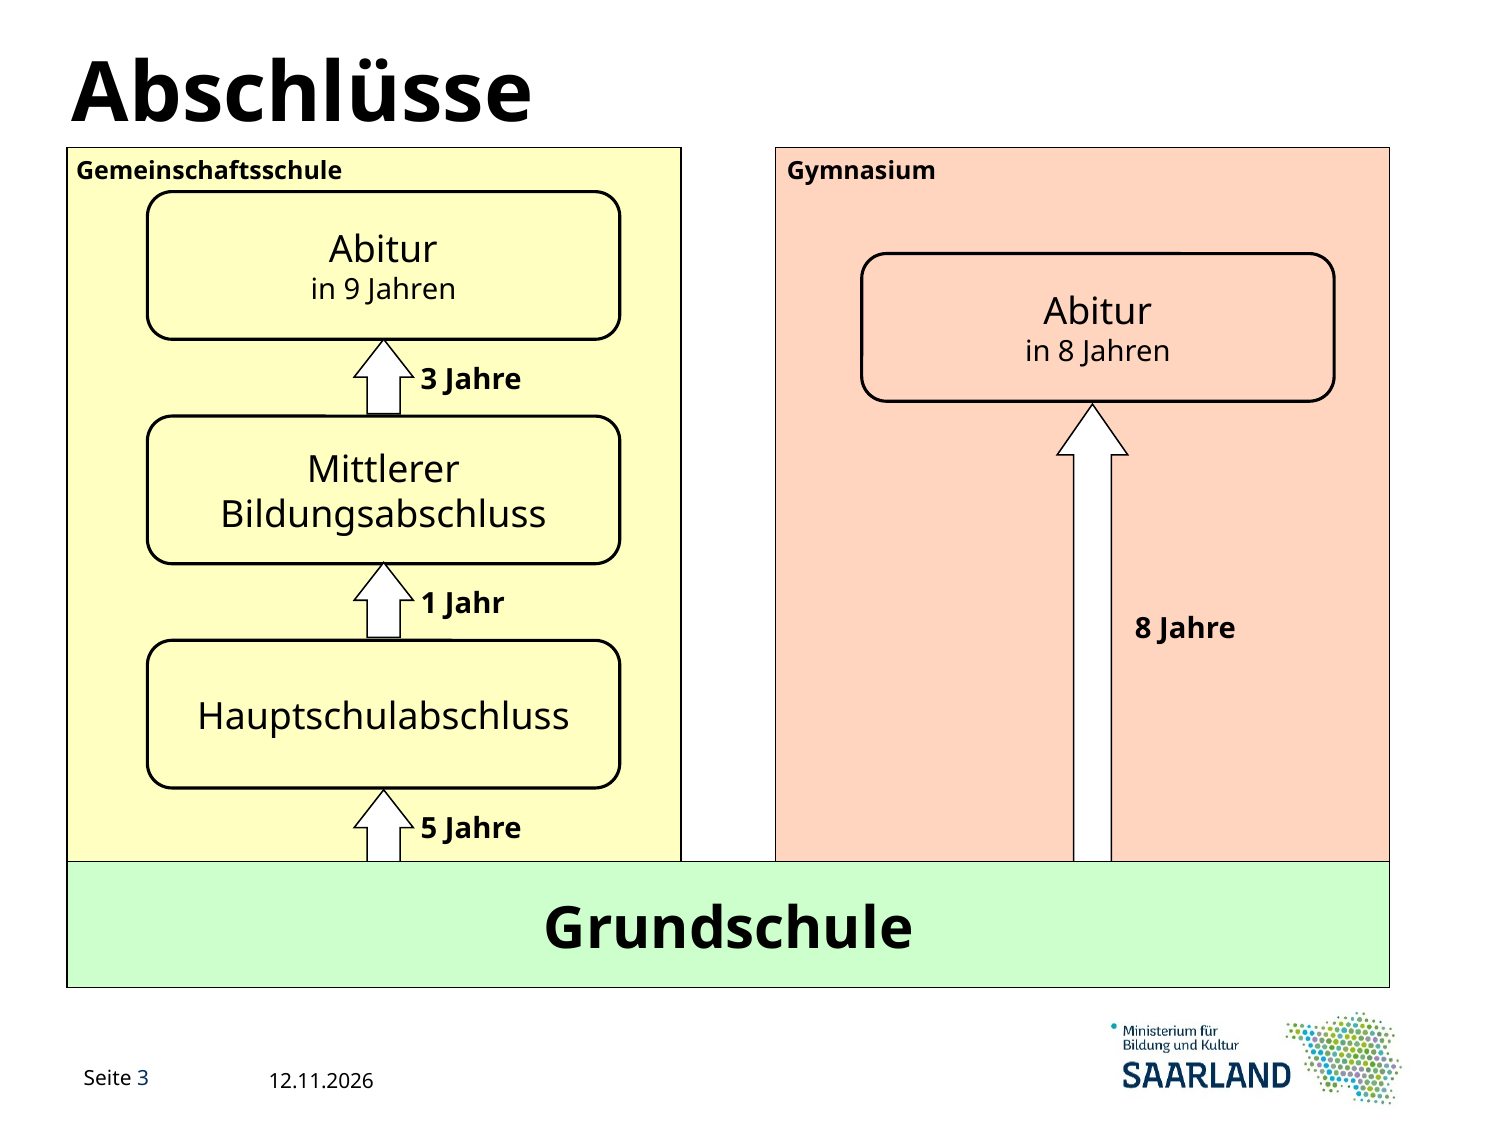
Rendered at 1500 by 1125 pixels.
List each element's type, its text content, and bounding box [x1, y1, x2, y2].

text_box Abitur in 8 Jahren [861, 253, 1335, 402]
text_box [1057, 404, 1128, 861]
text_box 1 Jahr [418, 582, 537, 619]
text_box Abschlüsse [57, 30, 549, 147]
text_box Gemeinschaftsschule [61, 147, 358, 193]
text_box Gymnasium [772, 147, 952, 193]
text_box [354, 789, 414, 861]
text_box [354, 339, 414, 414]
text_box 8 Jahre [1133, 608, 1252, 644]
text_box 17.11.2020 [253, 1060, 443, 1096]
text_box Hauptschulabschluss [147, 640, 620, 788]
text_box Grundschule [67, 861, 1390, 988]
picture [1104, 999, 1414, 1125]
text_box [354, 562, 414, 638]
text_box [775, 147, 1390, 861]
text_box 5 Jahre [418, 807, 537, 843]
text_box [67, 147, 682, 861]
text_box Mittlerer Bildungsabschluss [147, 416, 620, 564]
text_box 3 Jahre [418, 358, 537, 395]
text_box Abitur in 9 Jahren [147, 191, 620, 340]
